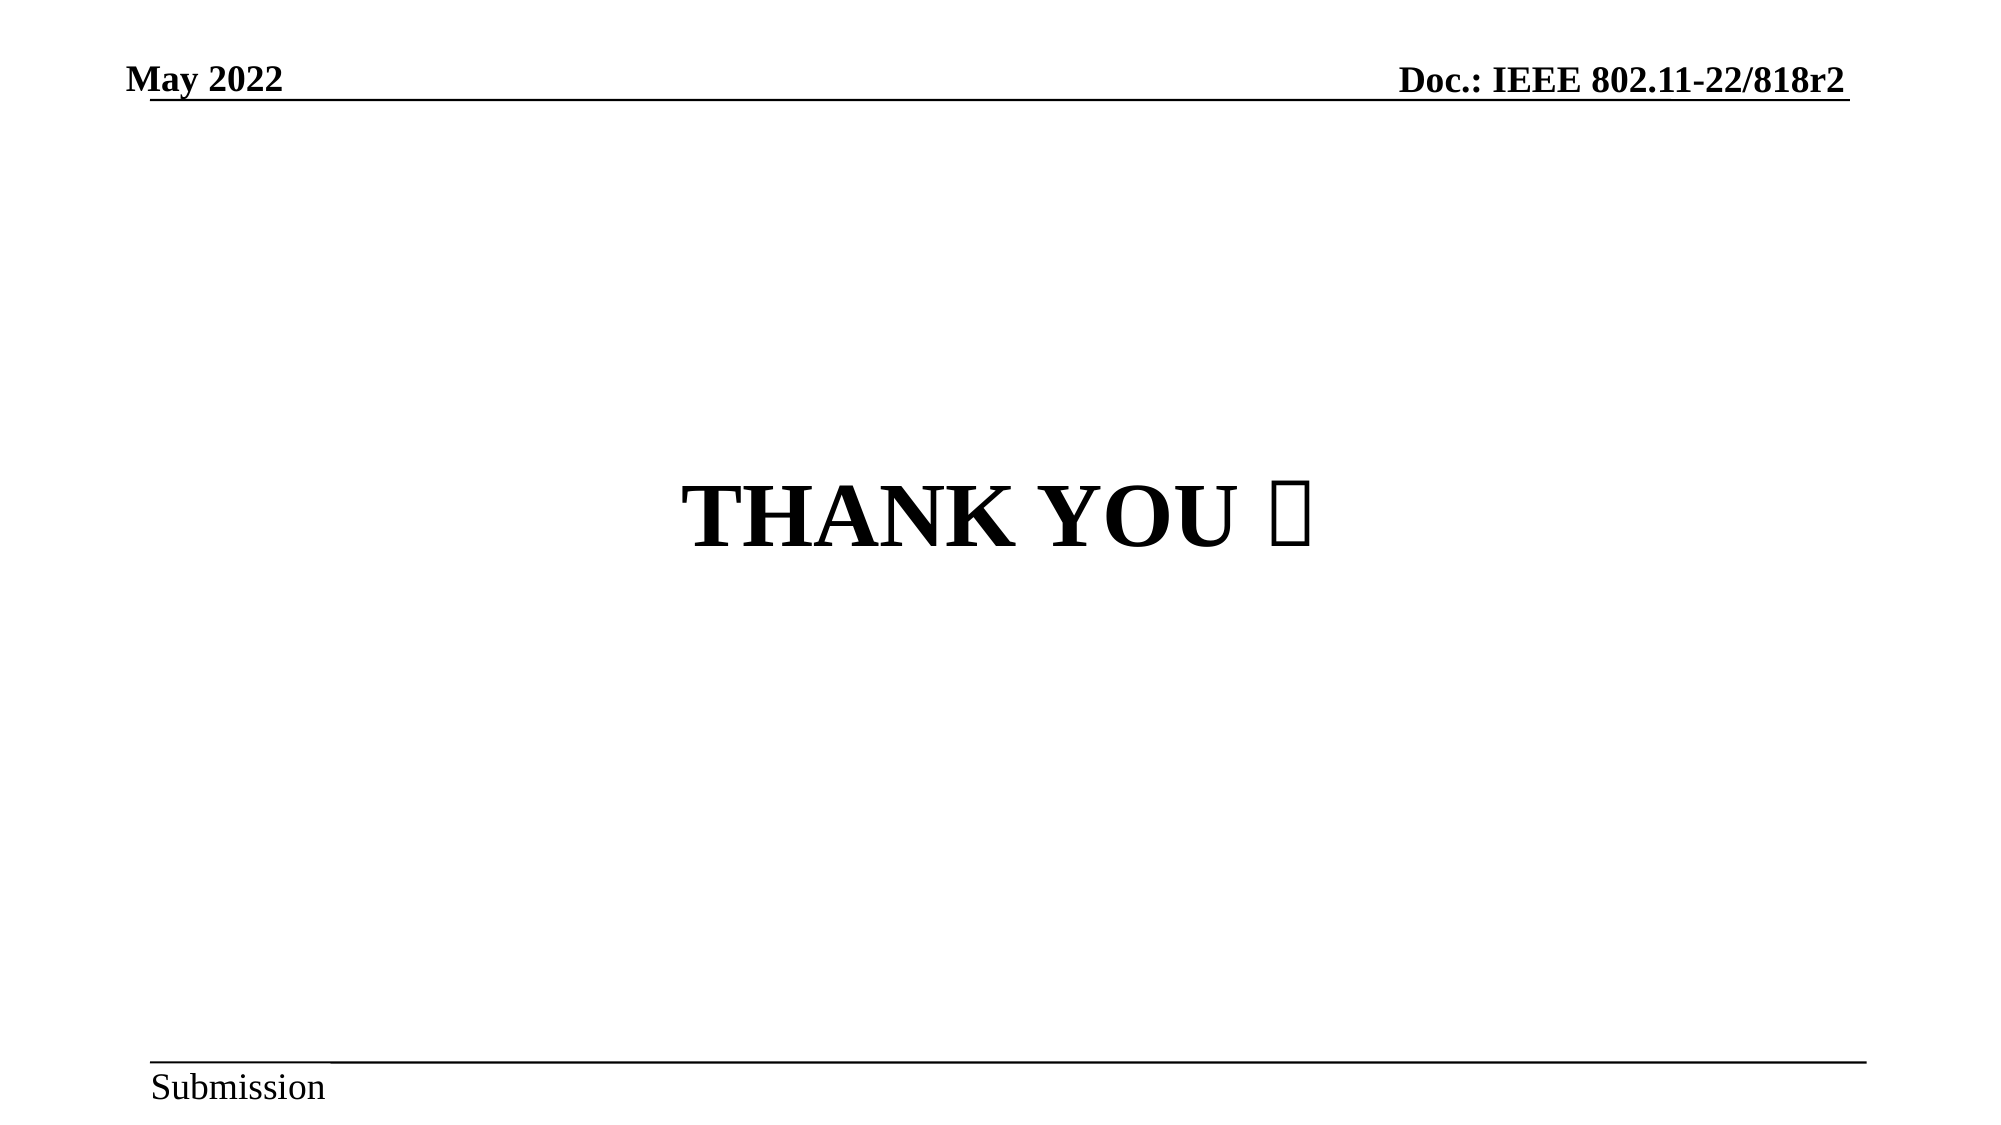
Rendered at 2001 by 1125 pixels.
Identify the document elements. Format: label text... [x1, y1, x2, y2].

list THANK YOU  [137, 447, 1863, 678]
